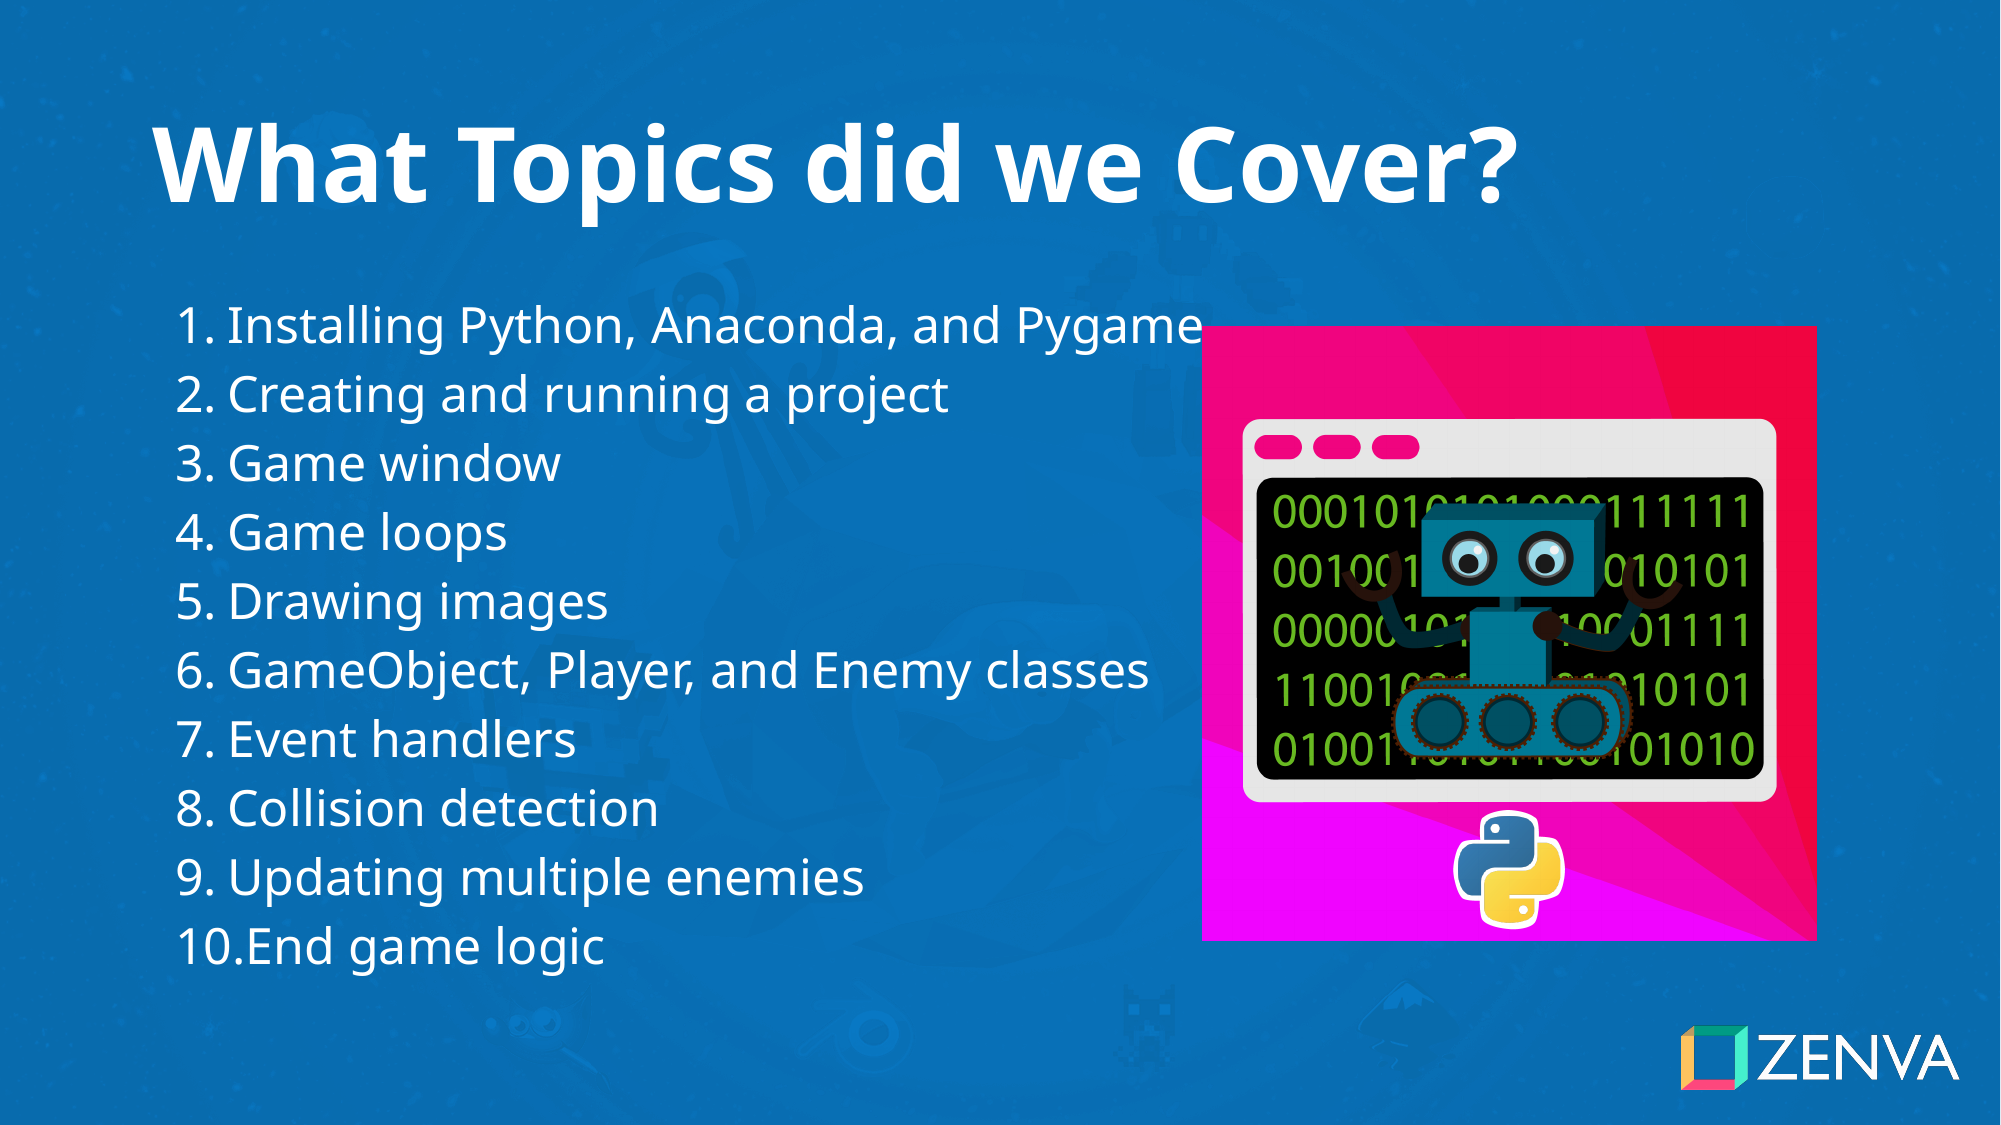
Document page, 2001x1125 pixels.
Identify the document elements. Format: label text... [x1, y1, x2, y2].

list Installing Python, Anaconda, and Pygame Creating and running a project Game window Game loops Drawing images GameObject, Player, and Enemy classes Event handlers Collision detection Updating multiple enemies End game logic [137, 277, 1817, 990]
title What Topics did we Cover? [137, 59, 1863, 278]
picture [0, 0, 2001, 1125]
